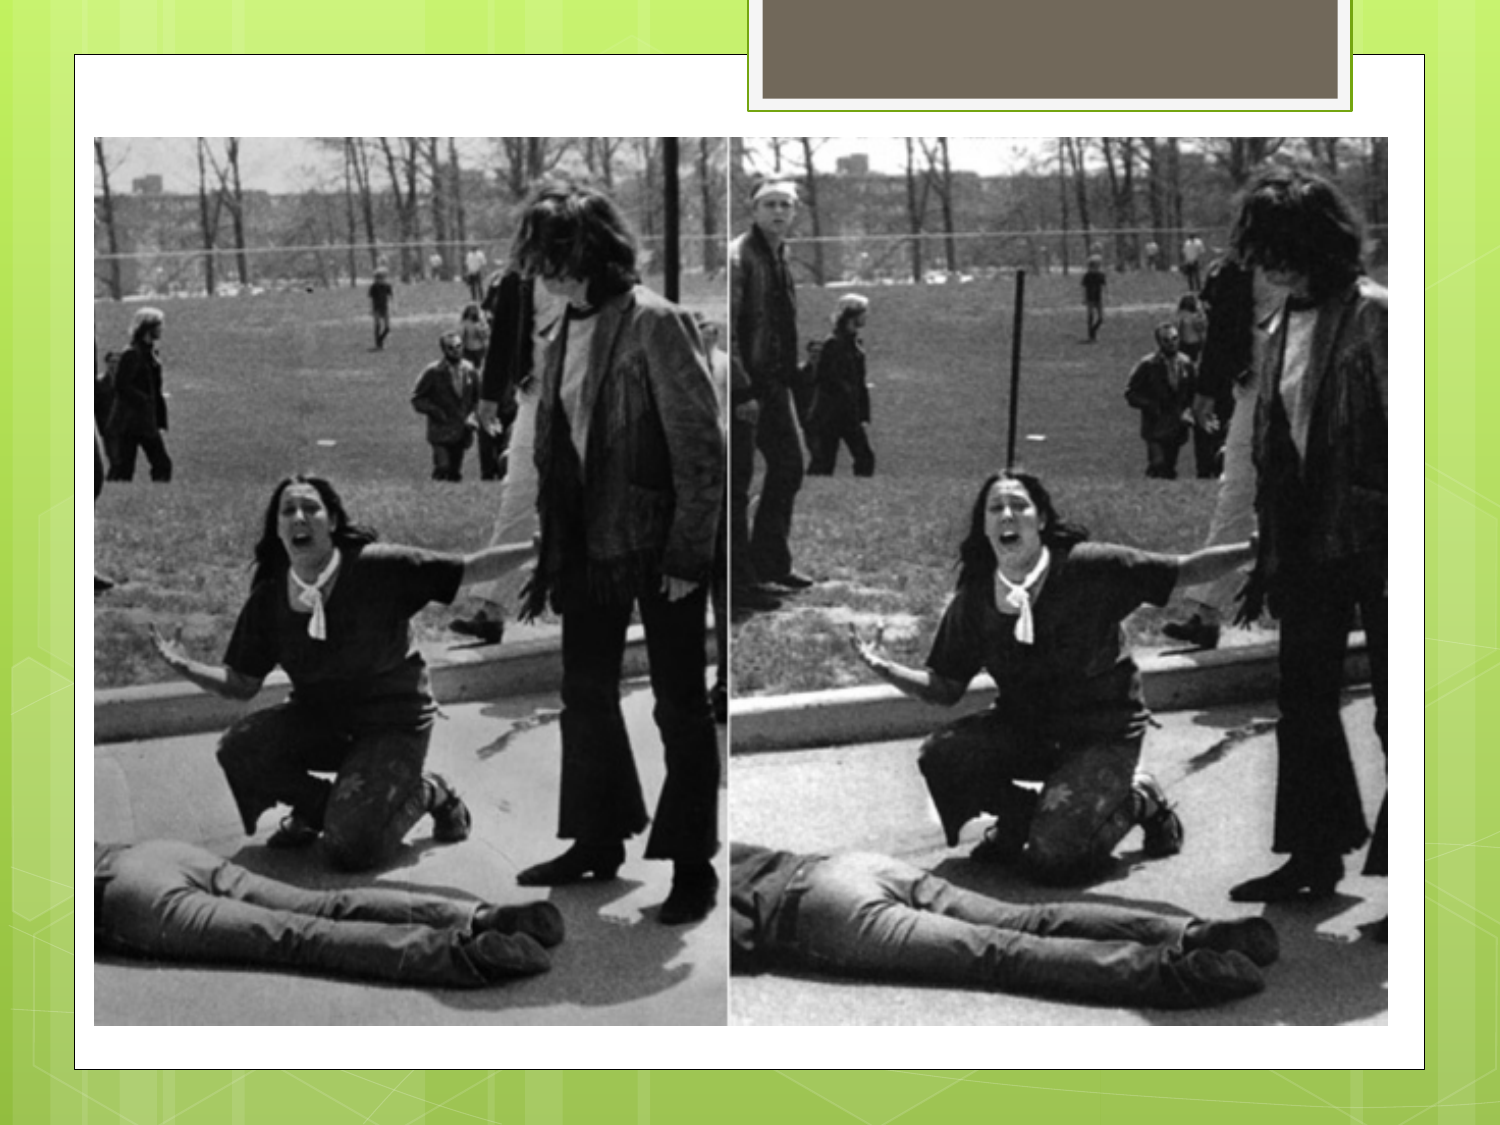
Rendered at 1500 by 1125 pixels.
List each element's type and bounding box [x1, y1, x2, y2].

picture [93, 137, 1388, 1026]
